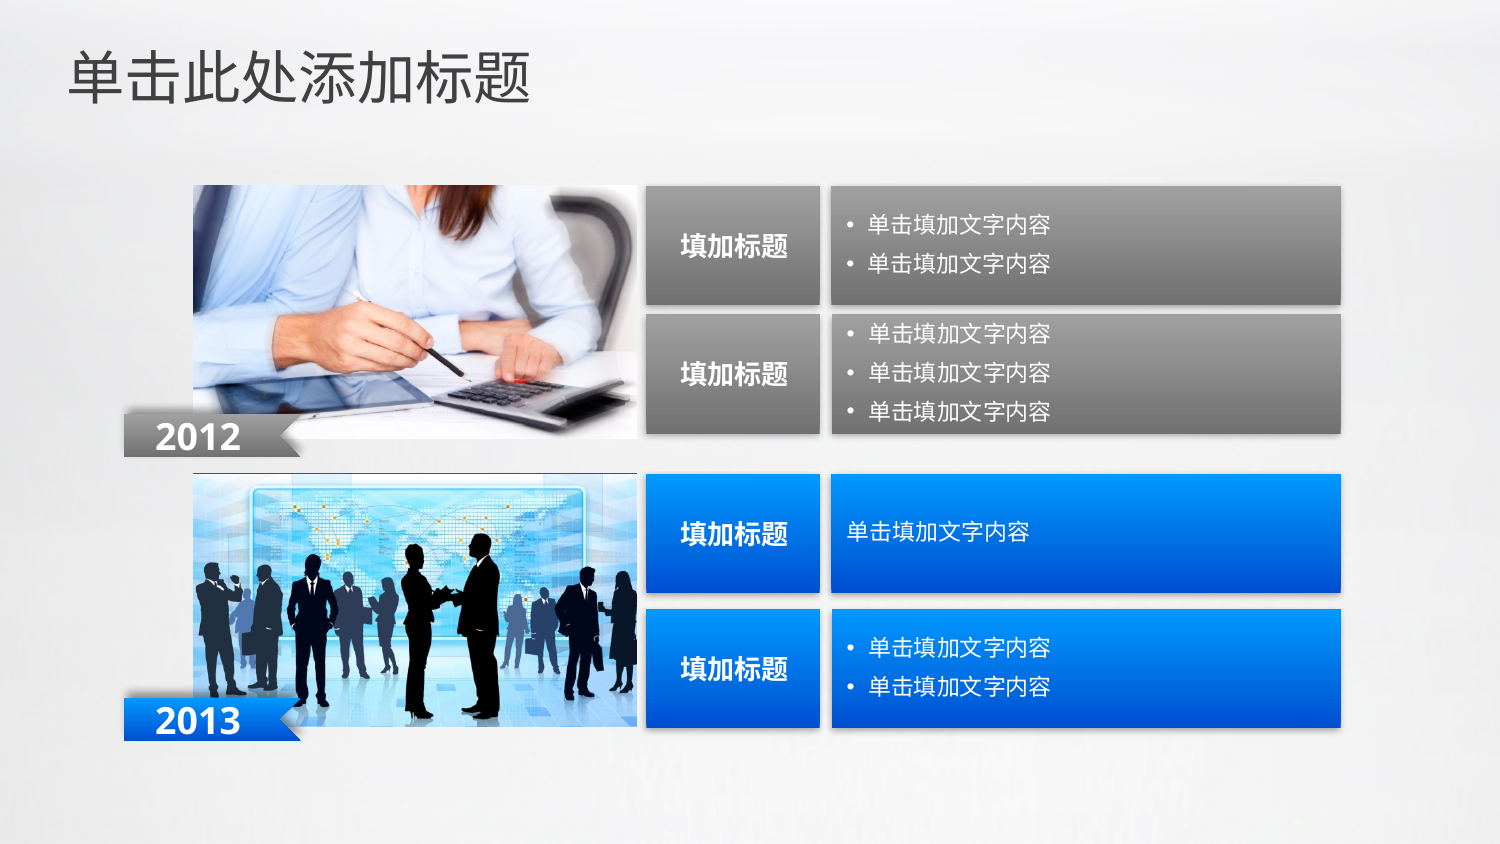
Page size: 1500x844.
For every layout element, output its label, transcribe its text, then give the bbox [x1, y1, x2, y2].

picture [0, 0, 1500, 844]
text_box 2012 [123, 413, 302, 459]
text_box 2013 [123, 696, 302, 742]
text_box 单击此处添加标题 [51, 33, 597, 127]
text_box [646, 185, 1341, 306]
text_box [646, 608, 1341, 729]
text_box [646, 313, 1341, 434]
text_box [646, 473, 1341, 594]
